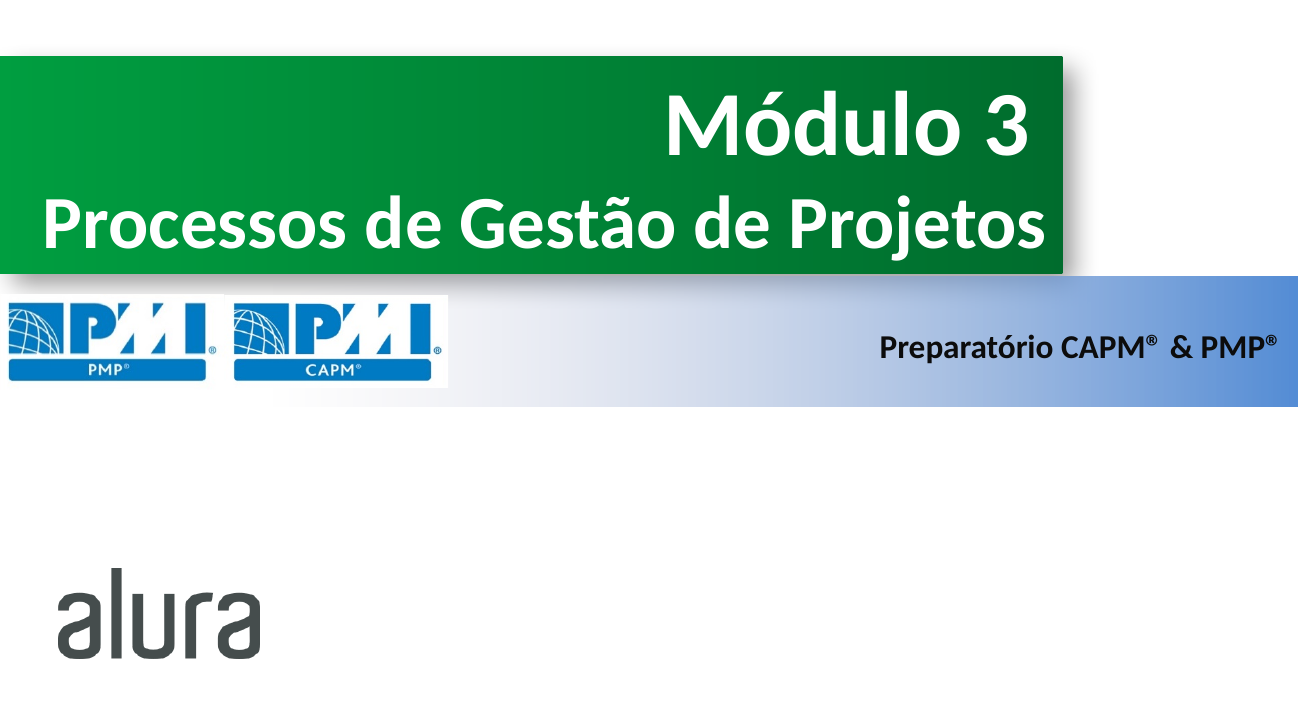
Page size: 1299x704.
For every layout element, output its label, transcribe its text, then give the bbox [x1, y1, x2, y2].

text_box Preparatório CAPM® & PMP® [452, 317, 1298, 374]
picture [58, 568, 260, 660]
text_box Módulo 3 Processos de Gestão de Projetos [0, 56, 1063, 274]
text_box [270, 276, 1298, 317]
text_box [270, 374, 1298, 407]
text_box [0, 294, 449, 390]
